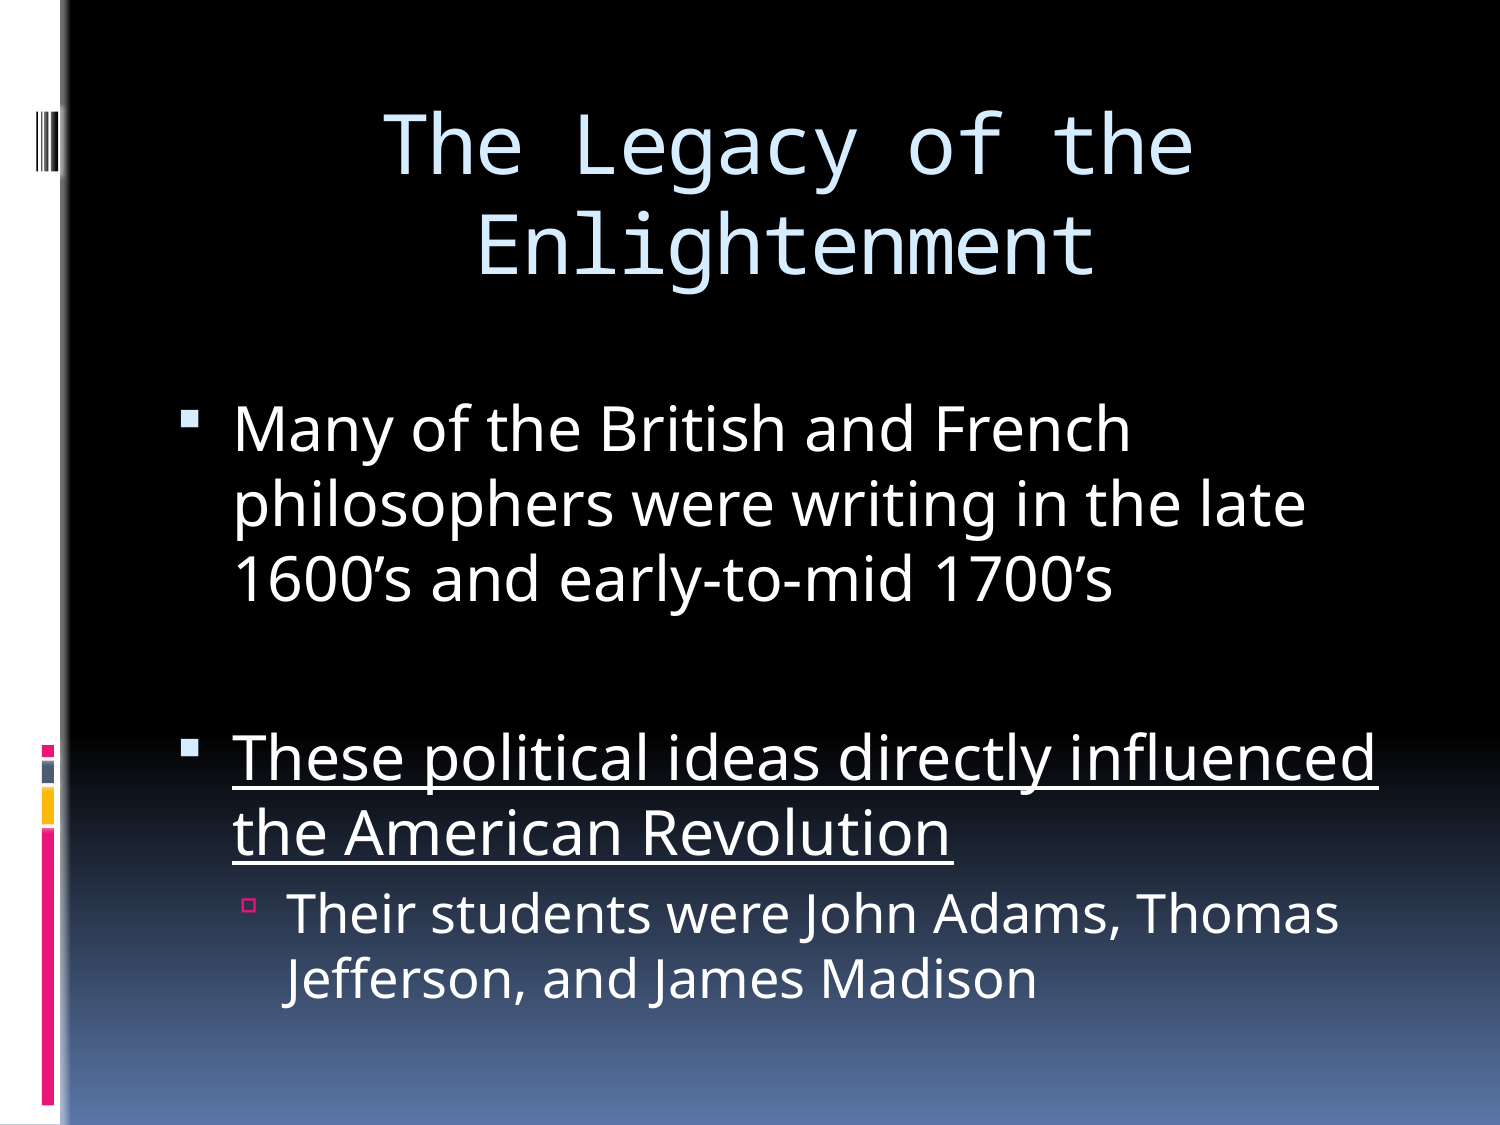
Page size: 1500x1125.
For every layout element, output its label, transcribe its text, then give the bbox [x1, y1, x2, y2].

list Many of the British and French philosophers were writing in the late 1600’s and early-to-mid 1700’s These political ideas directly influenced the American Revolution Their students were John Adams, Thomas Jefferson, and James Madison [150, 292, 1425, 1043]
title The Legacy of the Enlightenment [150, 83, 1425, 234]
